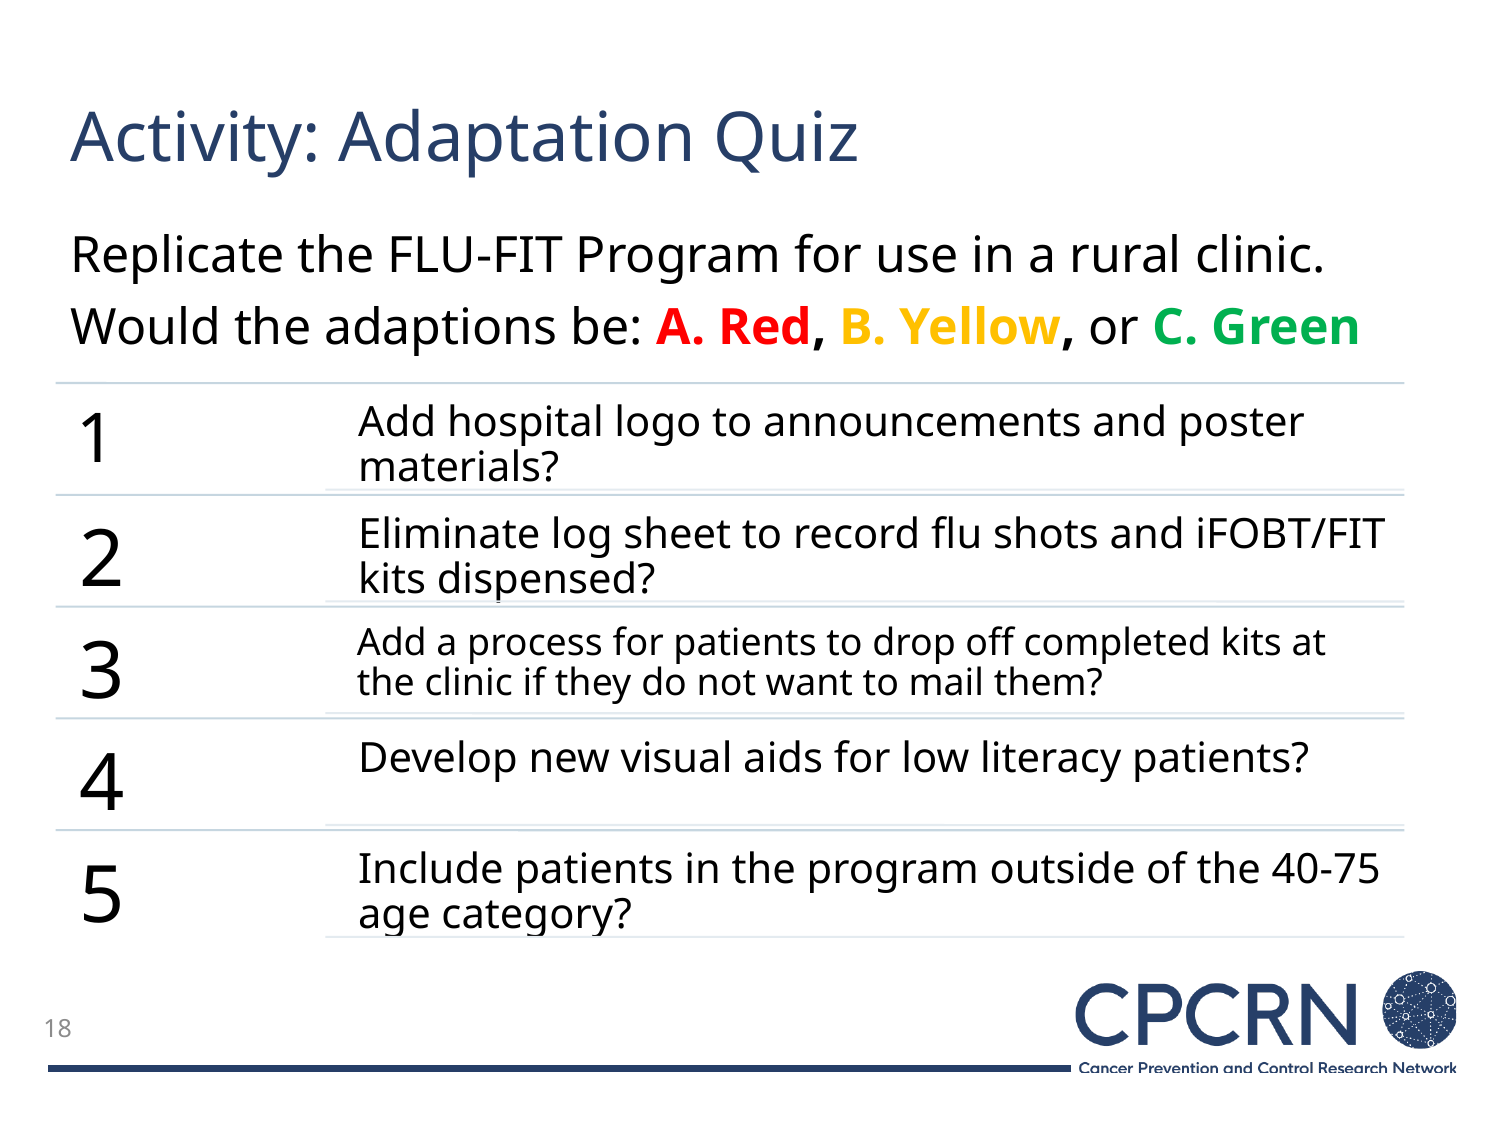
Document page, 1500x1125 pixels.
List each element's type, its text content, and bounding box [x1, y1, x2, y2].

title Activity: Adaptation Quiz [55, 76, 1405, 203]
list Replicate the FLU-FIT Program for use in a rural clinic. Would the adaptions be: A. Red, B. Yellow, or C. Green [55, 202, 1445, 885]
slide_number 18 [28, 999, 379, 1060]
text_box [55, 382, 1405, 943]
